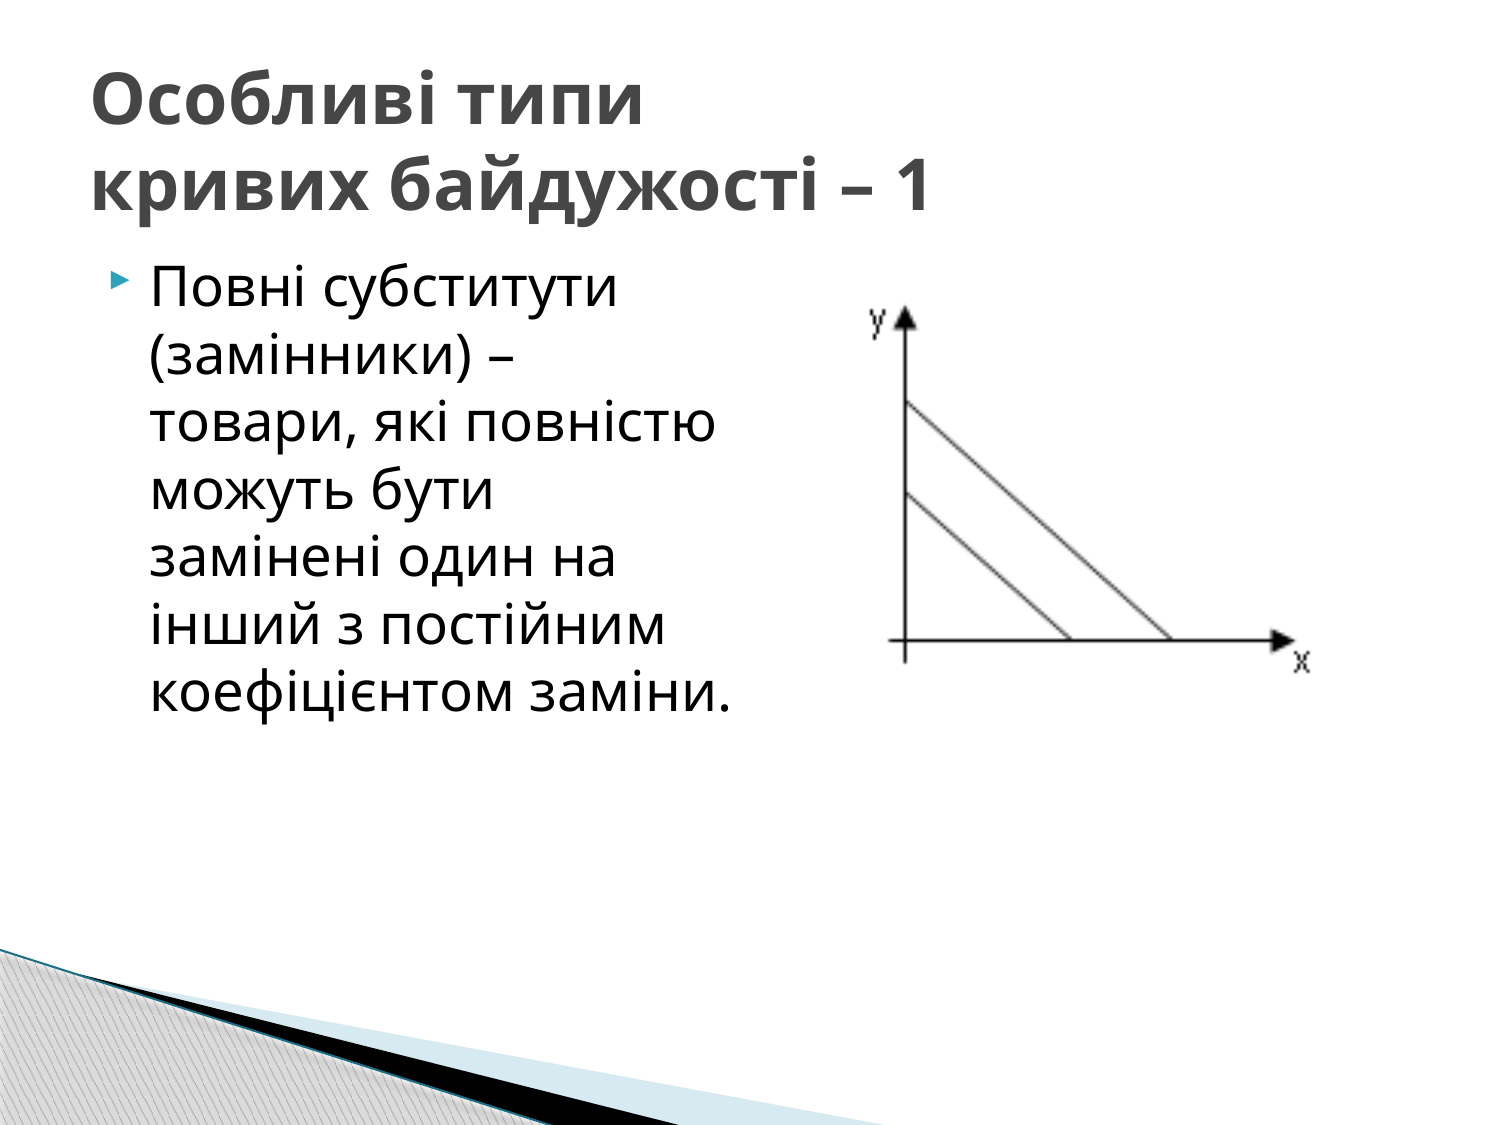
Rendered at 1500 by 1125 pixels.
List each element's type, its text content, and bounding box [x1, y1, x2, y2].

title Особливі типи кривих байдужості – 1 [75, 45, 1425, 233]
picture [867, 291, 1341, 692]
list Повні субститути (замінники) – товари, які повністю можуть бути замінені один на інший з постійним коефіцієнтом заміни. [75, 243, 750, 986]
